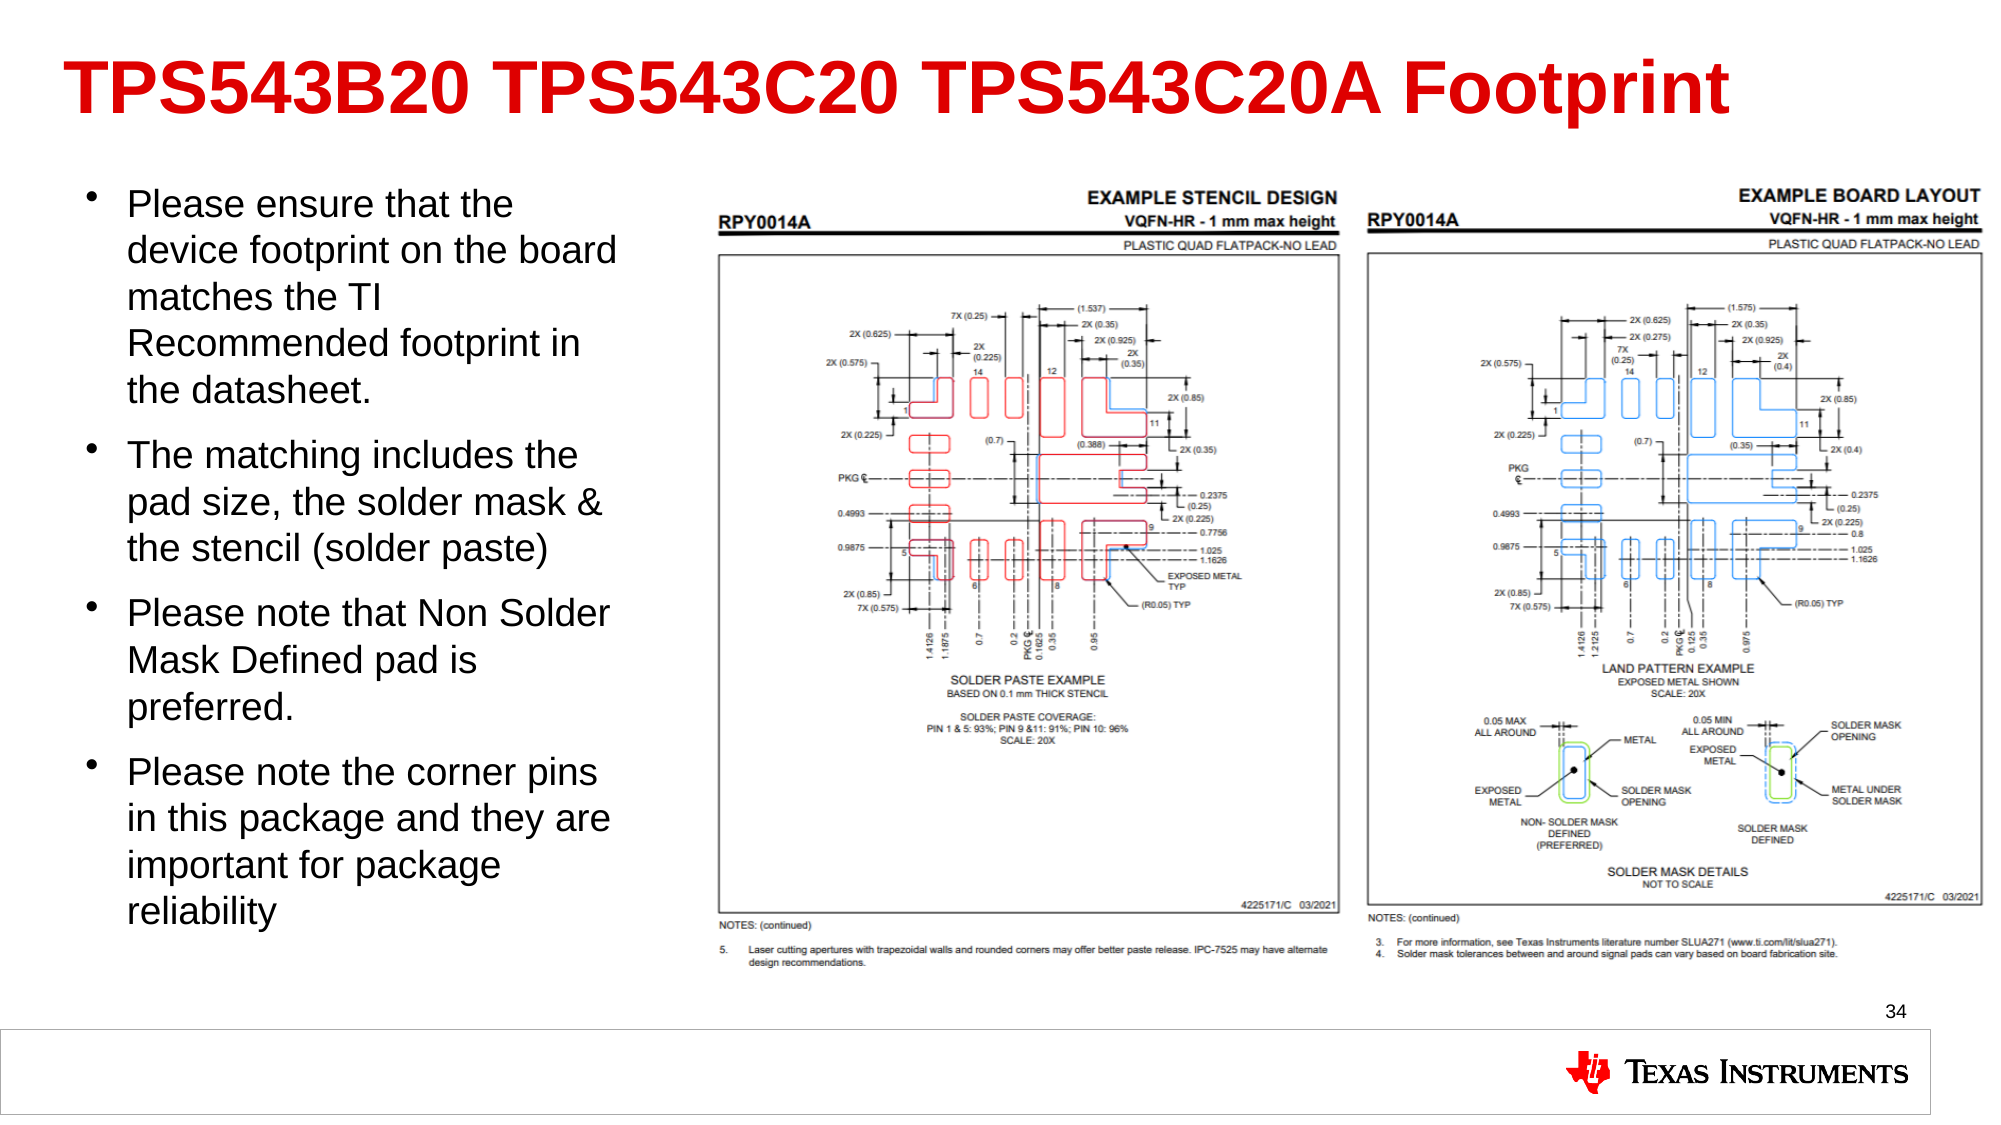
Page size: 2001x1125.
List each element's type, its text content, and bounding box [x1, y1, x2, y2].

picture [1566, 1051, 1908, 1094]
title TPS543B20 TPS543C20 TPS543C20A Footprint [50, 23, 1901, 157]
list Please ensure that the device footprint on the board matches the TI Recommended footprint in the datasheet. The matching includes the pad size, the solder mask & the stencil (solder paste) Please note that Non Solder Mask Defined pad is preferred. Please note the corner pins in this package and they are important for package reliability [72, 171, 637, 984]
picture [707, 182, 1346, 984]
slide_number 34 [1452, 992, 1920, 1027]
picture [1355, 183, 1992, 972]
